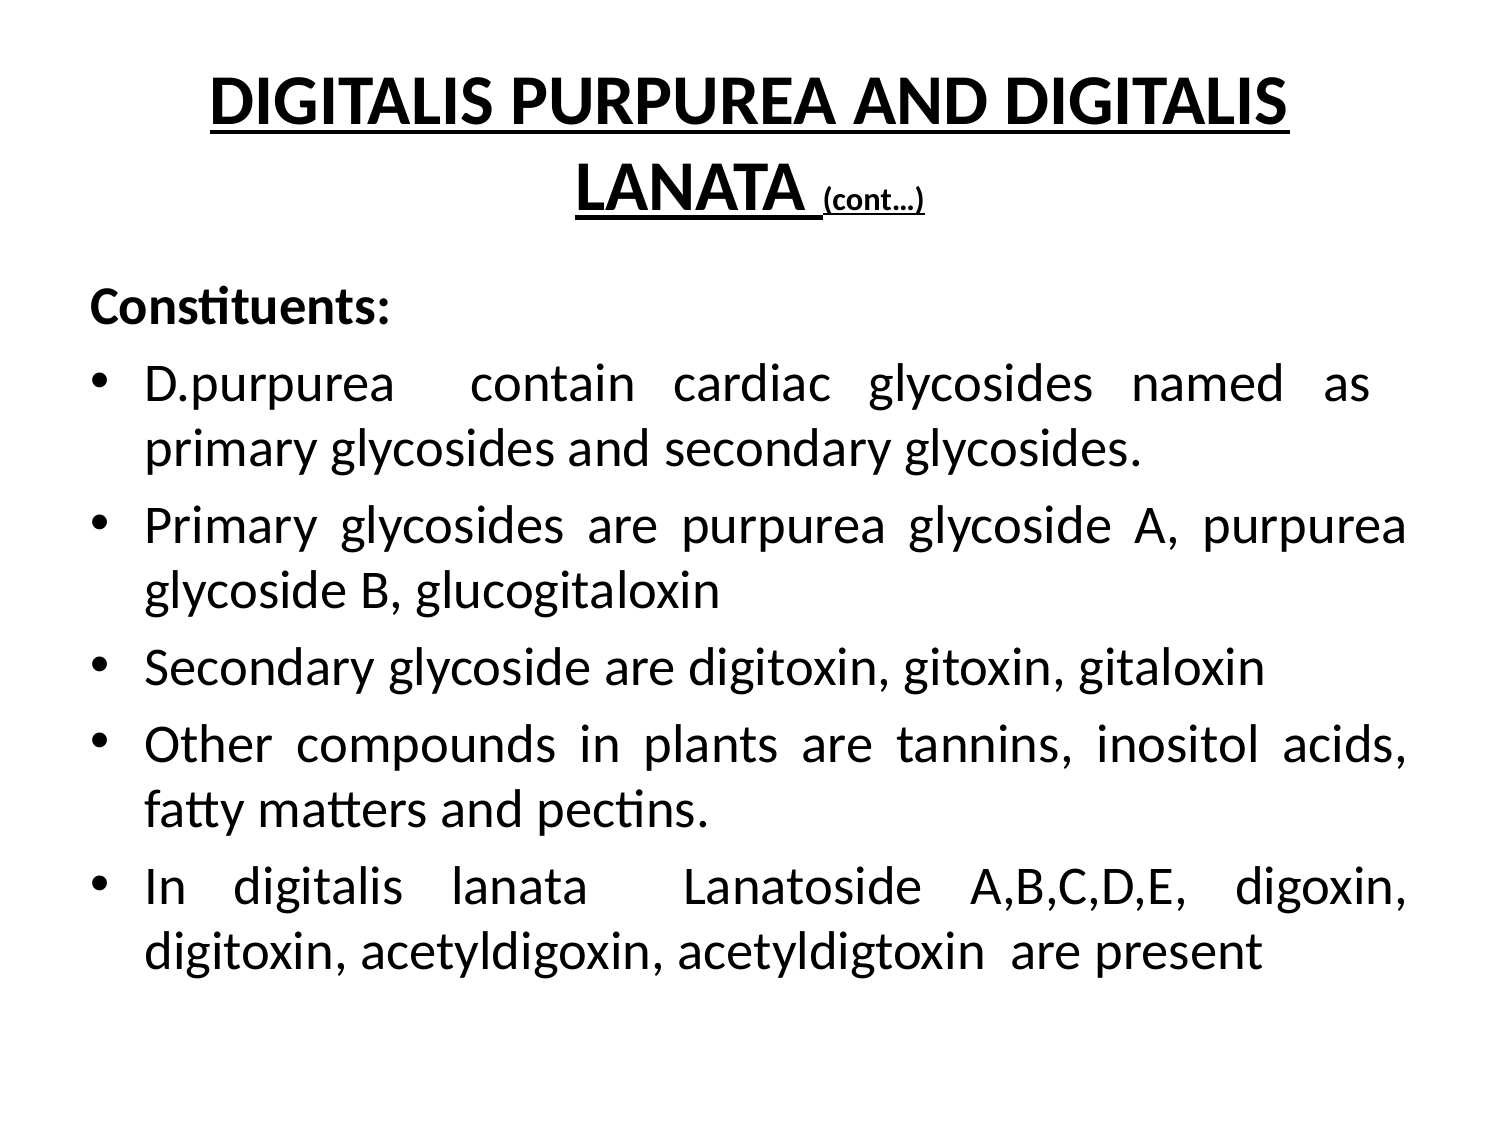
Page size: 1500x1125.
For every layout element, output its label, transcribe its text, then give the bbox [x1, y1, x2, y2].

title DIGITALIS PURPUREA AND DIGITALIS LANATA (cont…) [75, 45, 1425, 233]
list Constituents: D.purpurea contain cardiac glycosides named as primary glycosides and secondary glycosides. Primary glycosides are purpurea glycoside A, purpurea glycoside B, glucogitaloxin Secondary glycoside are digitoxin, gitoxin, gitaloxin Other compounds in plants are tannins, inositol acids, fatty matters and pectins. In digitalis lanata Lanatoside A,B,C,D,E, digoxin, digitoxin, acetyldigoxin, acetyldigtoxin are present [75, 262, 1425, 1005]
